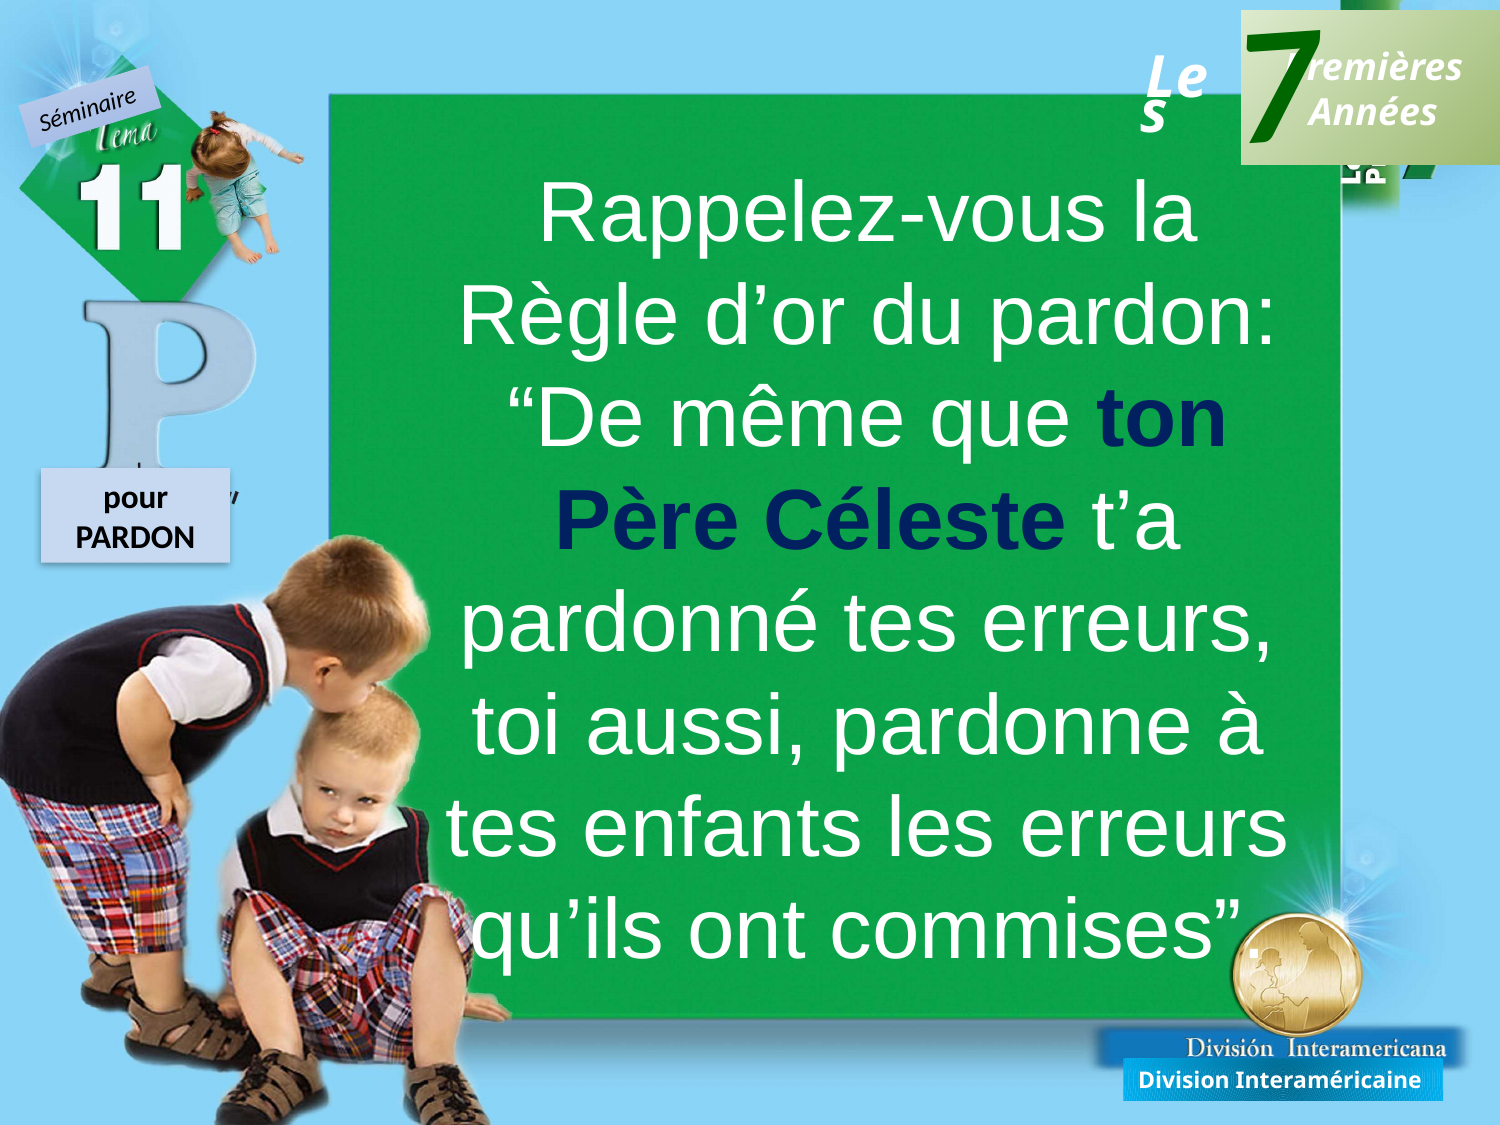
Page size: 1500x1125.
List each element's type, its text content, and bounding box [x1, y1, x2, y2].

text_box Rappelez-vous la Règle d’or du pardon: “De même que ton Père Céleste t’a pardonné tes erreurs, toi aussi, pardonne à tes enfants les erreurs qu’ils ont commises”. [407, 148, 1329, 984]
picture [0, 0, 1500, 1125]
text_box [1119, 0, 1500, 185]
text_box Division Interaméricaine [1123, 1058, 1444, 1101]
text_box Séminaire [18, 65, 162, 149]
text_box pour PARDON [41, 467, 231, 563]
